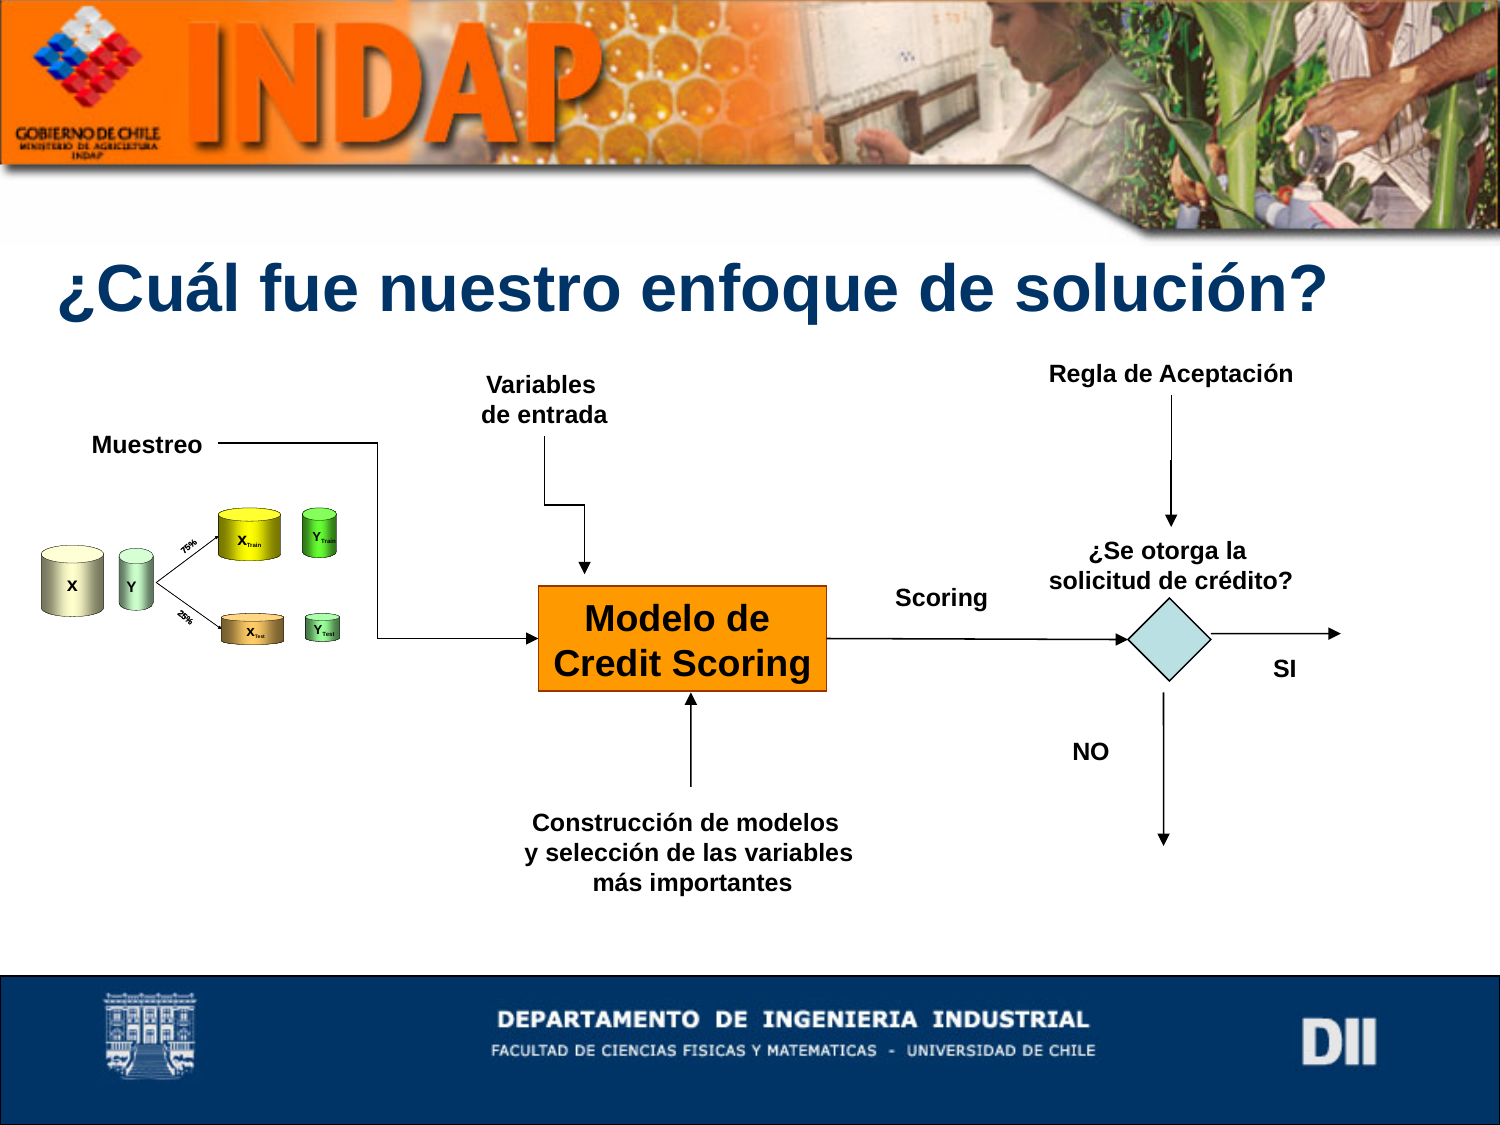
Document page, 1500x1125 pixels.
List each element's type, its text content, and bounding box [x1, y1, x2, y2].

text_box [1210, 627, 1341, 640]
text_box NO [1057, 728, 1125, 773]
picture [40, 507, 344, 646]
text_box [1128, 602, 1211, 681]
text_box Regla de Aceptación [1033, 350, 1310, 395]
text_box ¿Se otorga la solicitud de crédito? [1033, 527, 1309, 602]
picture [0, 0, 1500, 246]
text_box [1157, 692, 1170, 847]
picture [1293, 1011, 1383, 1071]
text_box [684, 692, 698, 787]
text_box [495, 485, 634, 526]
title ¿Cuál fue nuestro enfoque de solución? [40, 219, 1460, 349]
text_box Modelo de Credit Scoring [538, 586, 827, 691]
text_box Muestreo [76, 420, 218, 466]
text_box SI [1258, 645, 1312, 690]
picture [100, 987, 202, 1083]
text_box Scoring [880, 574, 1004, 620]
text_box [217, 443, 538, 640]
text_box Variables de entrada [466, 361, 623, 437]
text_box Construcción de modelos y selección de las variables más importantes [509, 798, 869, 904]
picture [490, 999, 1100, 1064]
